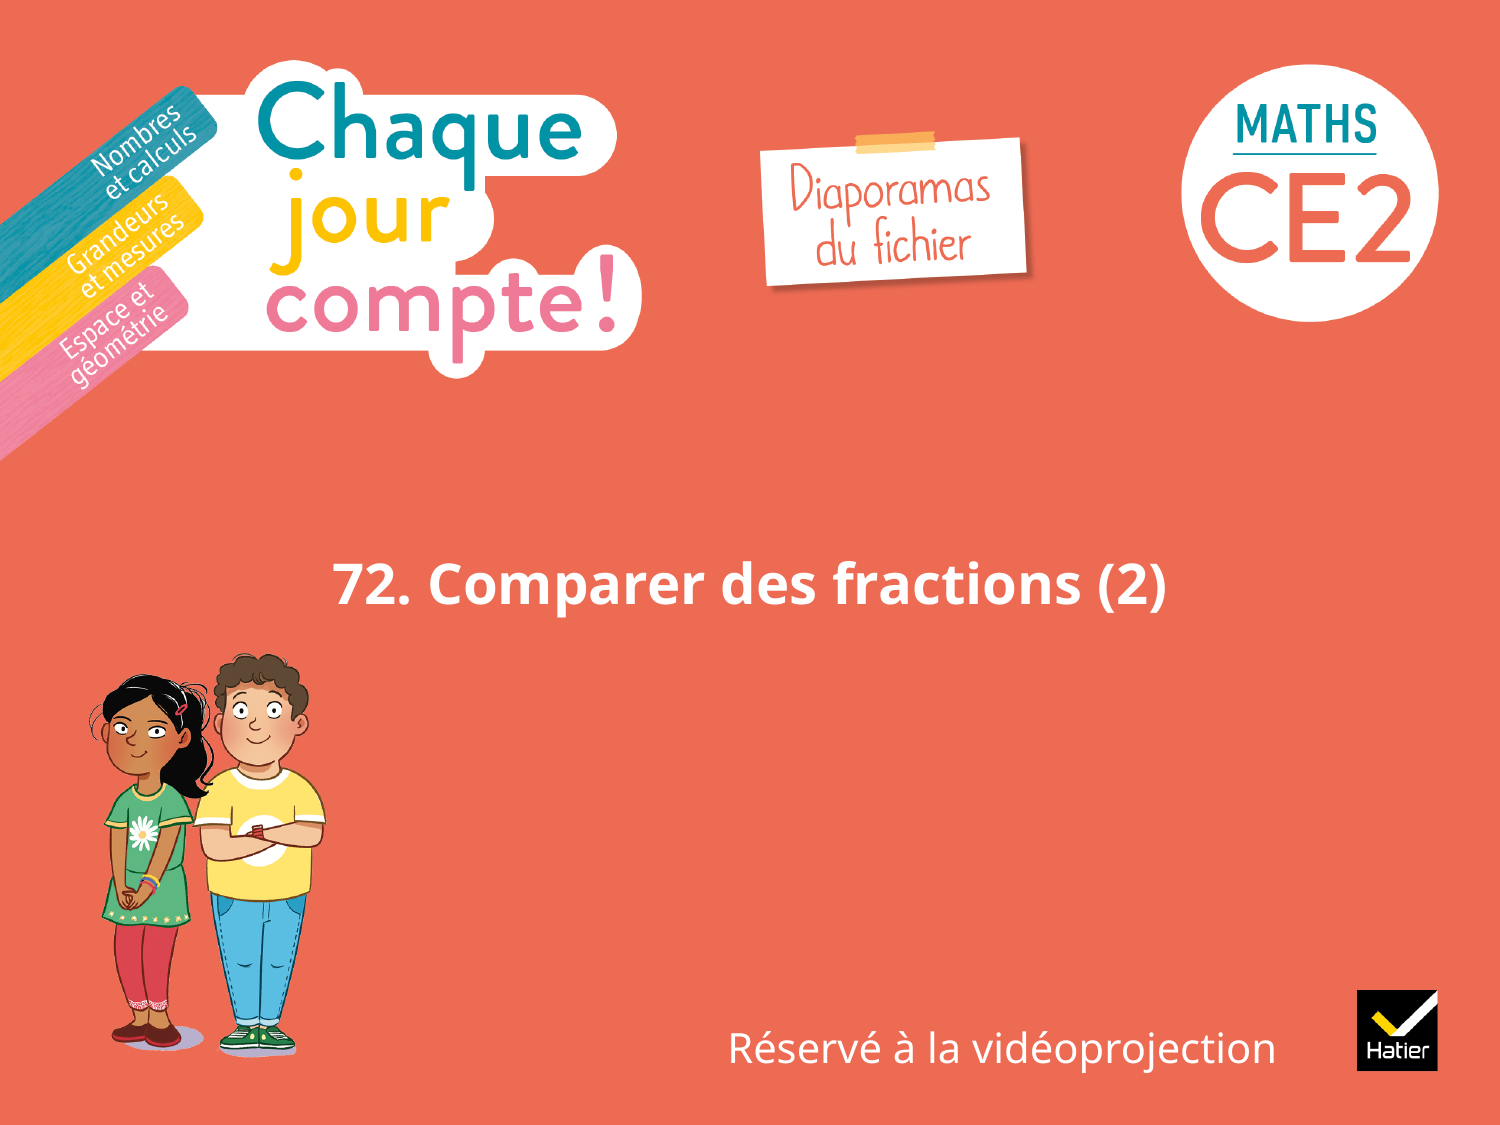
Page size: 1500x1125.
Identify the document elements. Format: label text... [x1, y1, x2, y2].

title 72. Comparer des fractions (2) [112, 498, 1388, 627]
picture [0, 0, 1500, 1125]
